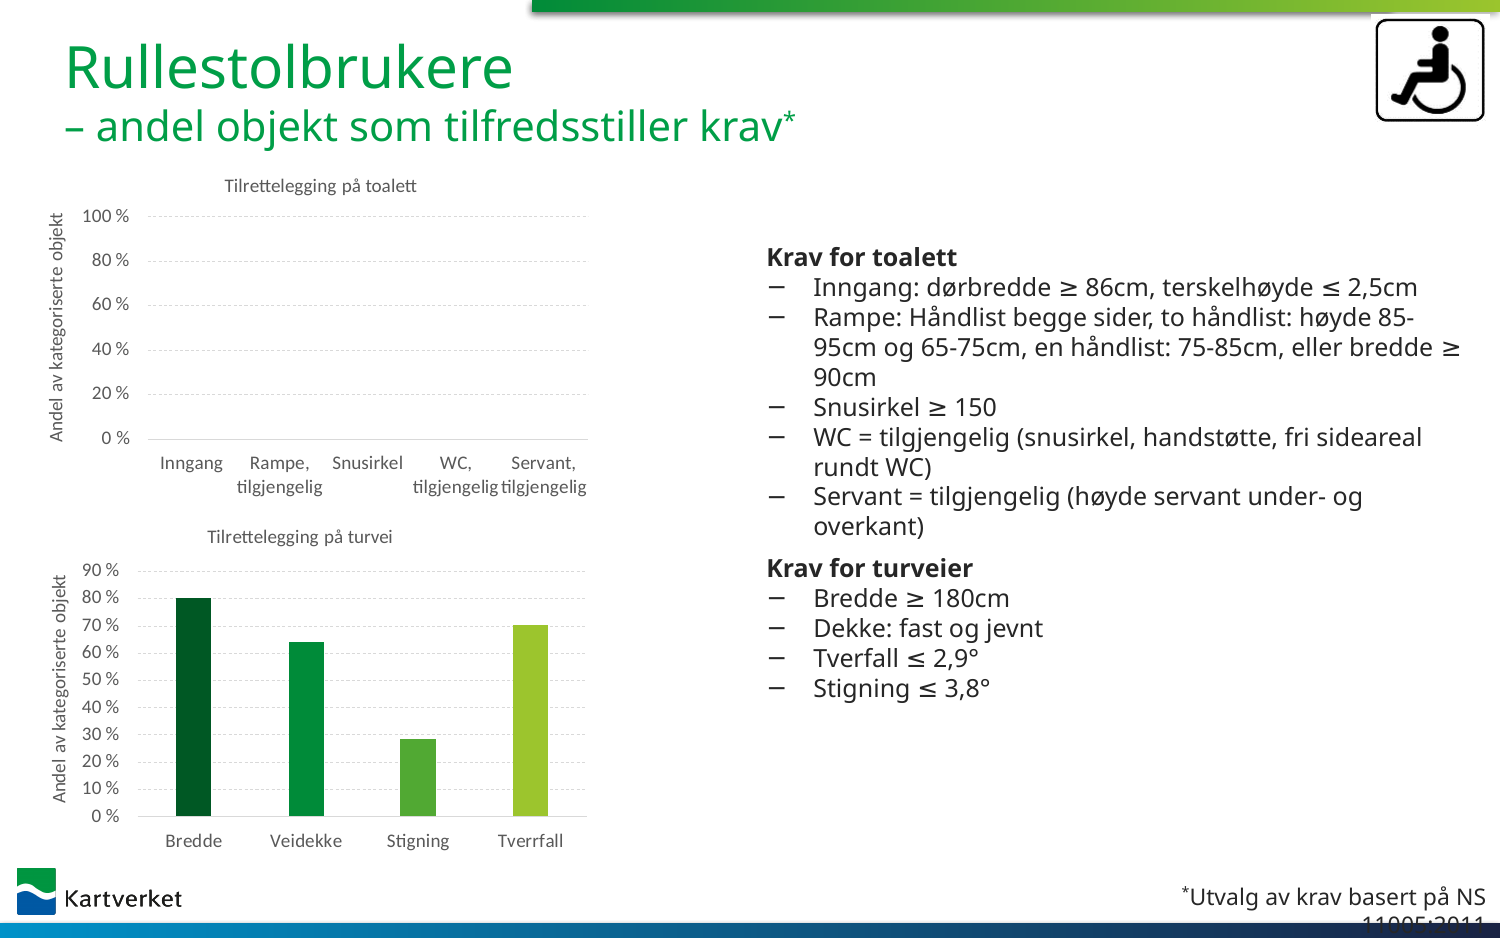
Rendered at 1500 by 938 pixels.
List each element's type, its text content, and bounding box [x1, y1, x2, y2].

picture [41, 520, 598, 859]
text_box *Utvalg av krav basert på NS 11005:2011 [1068, 873, 1500, 938]
picture [1371, 13, 1491, 127]
picture [41, 166, 599, 505]
text_box Krav for turveier Bredde ≥ 180cm Dekke: fast og jevnt Tverfall ≤ 2,9° Stigning ≤ 3,8° [751, 545, 1483, 710]
text_box Krav for toalett Inngang: dørbredde ≥ 86cm, terskelhøyde ≤ 2,5cm Rampe: Håndlist begge sider, to håndlist: høyde 85-95cm og 65-75cm, en håndlist: 75-85cm, eller bredde ≥ 90cm Snusirkel ≥ 150 WC = tilgjengelig (snusirkel, handstøtte, fri sideareal rundt WC) Servant = tilgjengelig (høyde servant under- og overkant) [751, 234, 1483, 545]
text_box Rullestolbrukere – andel objekt som tilfredsstiller krav* [49, 14, 1431, 158]
